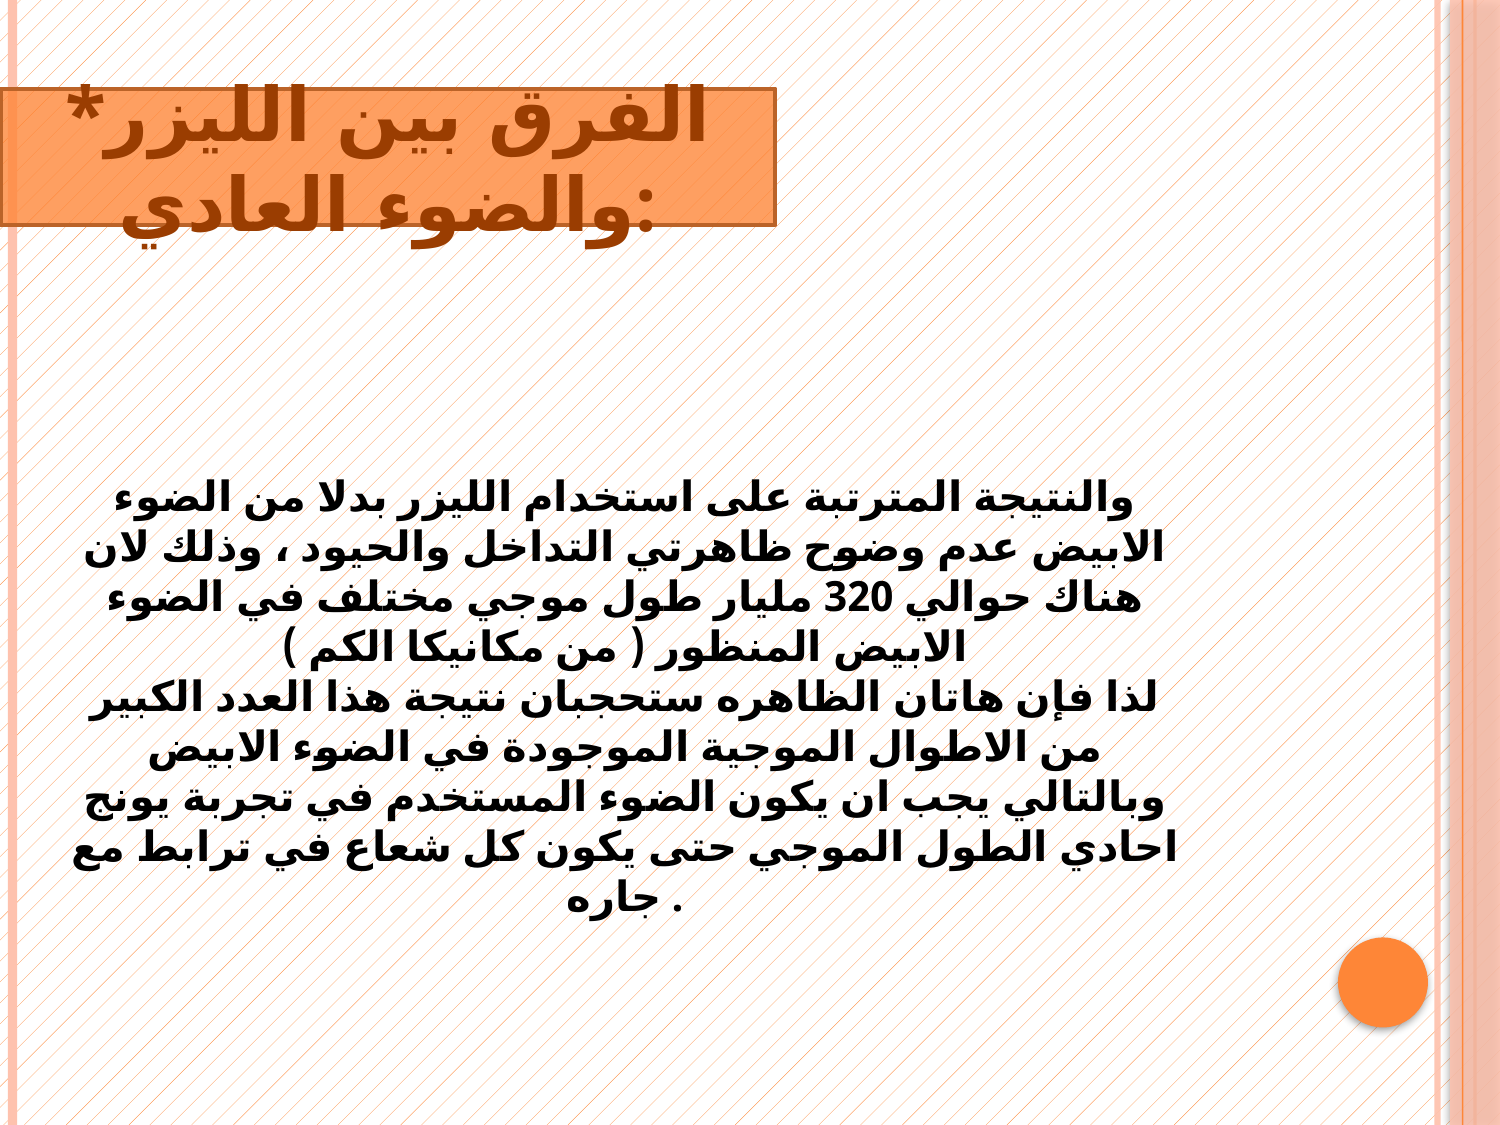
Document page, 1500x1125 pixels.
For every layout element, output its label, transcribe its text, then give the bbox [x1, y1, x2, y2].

text_box *الفرق بين الليزر والضوء العادي: [0, 87, 777, 227]
text_box والنتيجة المترتبة على استخدام الليزر بدلا من الضوء الابيض عدم وضوح ظاهرتي التداخل والحيود ، وذلك لان هناك حوالي 320 مليار طول موجي مختلف في الضوء الابيض المنظور ( من مكانيكا الكم ) لذا فإن هاتان الظاهره ستحجبان نتيجة هذا العدد الكبير من الاطوال الموجية الموجودة في الضوء الابيض وبالتالي يجب ان يكون الضوء المستخدم في تجربة يونج احادي الطول الموجي حتى يكون كل شعاع في ترابط مع جاره . [50, 462, 1200, 928]
